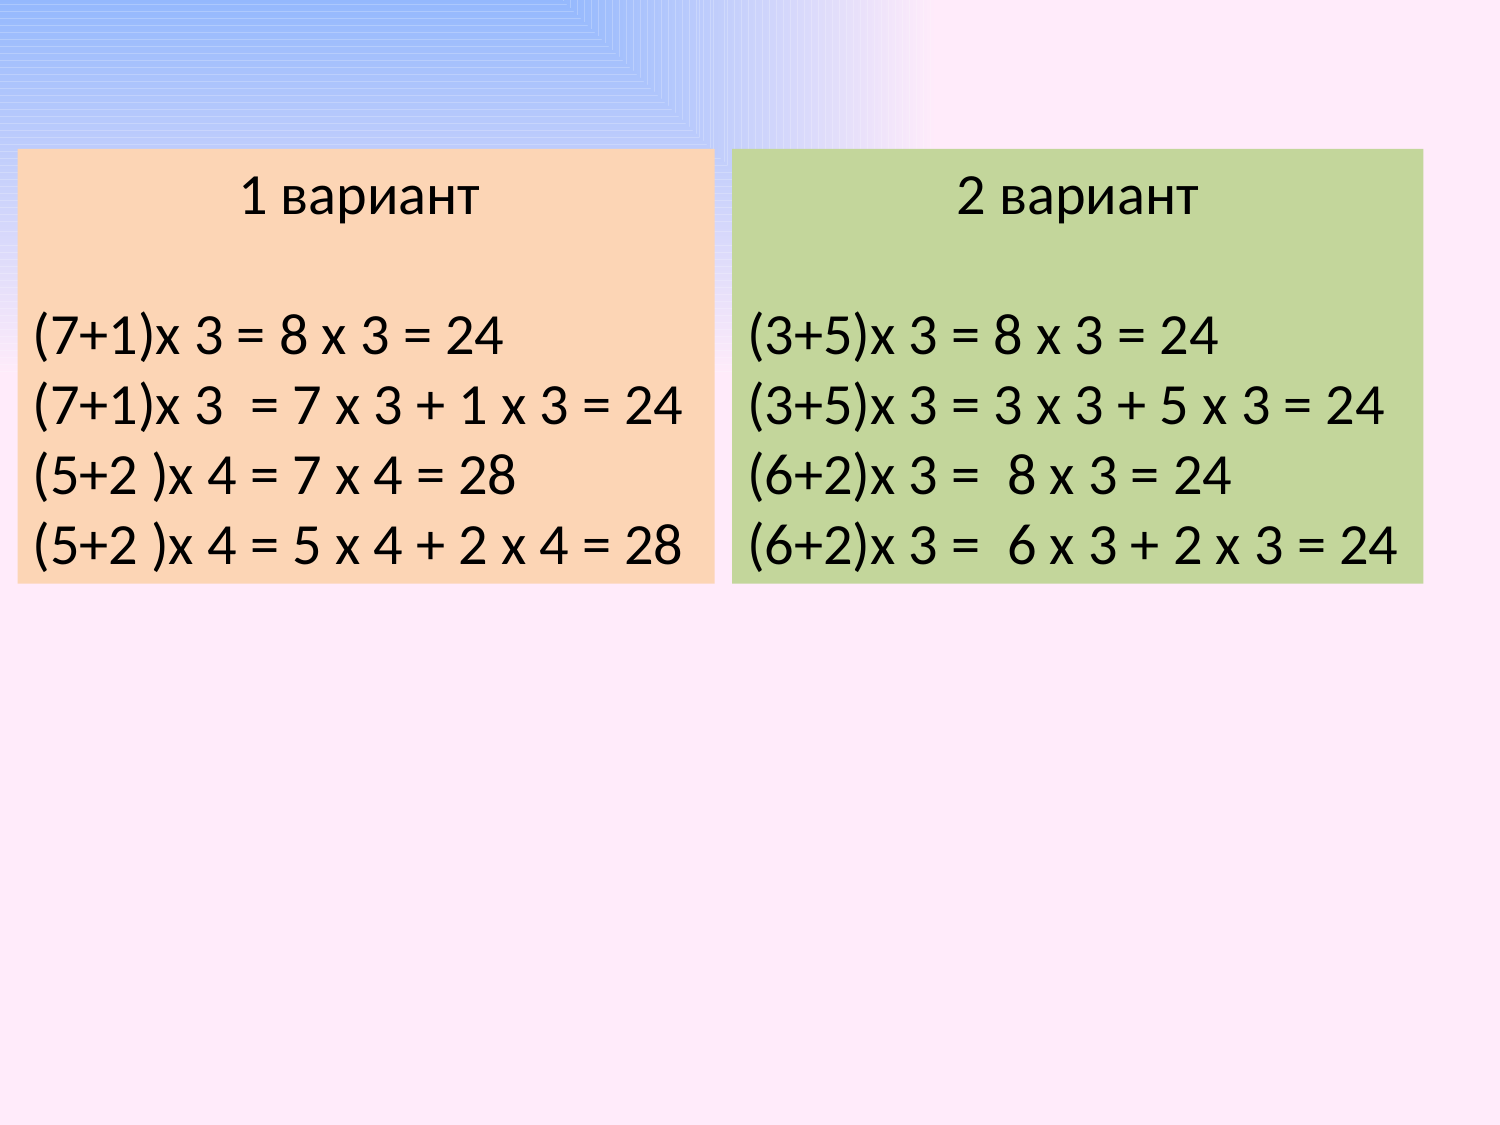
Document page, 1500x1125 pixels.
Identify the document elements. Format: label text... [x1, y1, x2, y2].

text_box 1 вариант (7+1)х 3 = 8 х 3 = 24 (7+1)х 3 = 7 х 3 + 1 х 3 = 24 (5+2 )х 4 = 7 х 4 = 28 (5+2 )х 4 = 5 х 4 + 2 х 4 = 28 [17, 148, 715, 584]
text_box 2 вариант (3+5)х 3 = 8 х 3 = 24 (3+5)х 3 = 3 х 3 + 5 х 3 = 24 (6+2)х 3 = 8 х 3 = 24 (6+2)х 3 = 6 х 3 + 2 х 3 = 24 [732, 148, 1424, 584]
